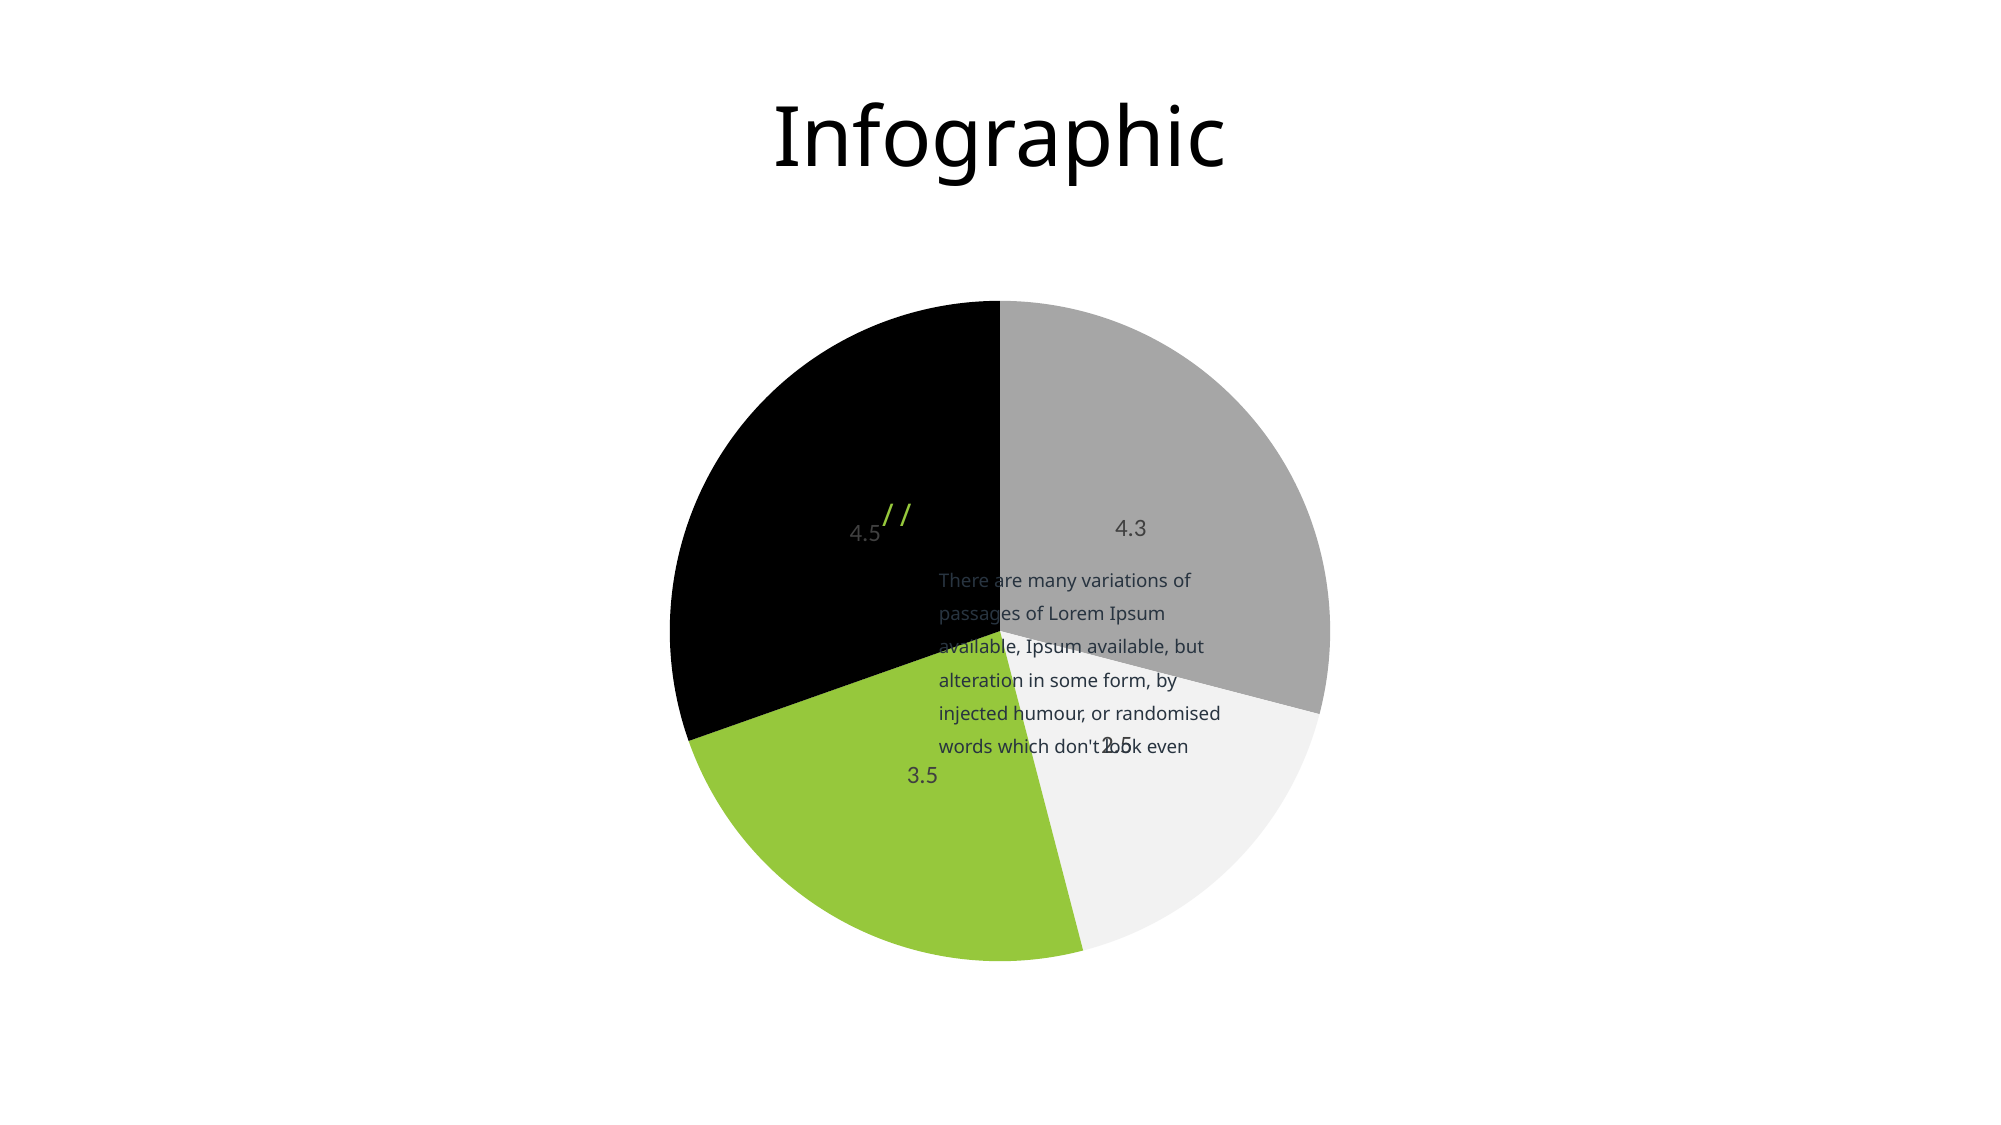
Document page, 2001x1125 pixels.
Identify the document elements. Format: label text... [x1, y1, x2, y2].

text_box Infographic [758, 75, 1242, 191]
chart [109, 287, 1891, 975]
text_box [850, 487, 1248, 775]
